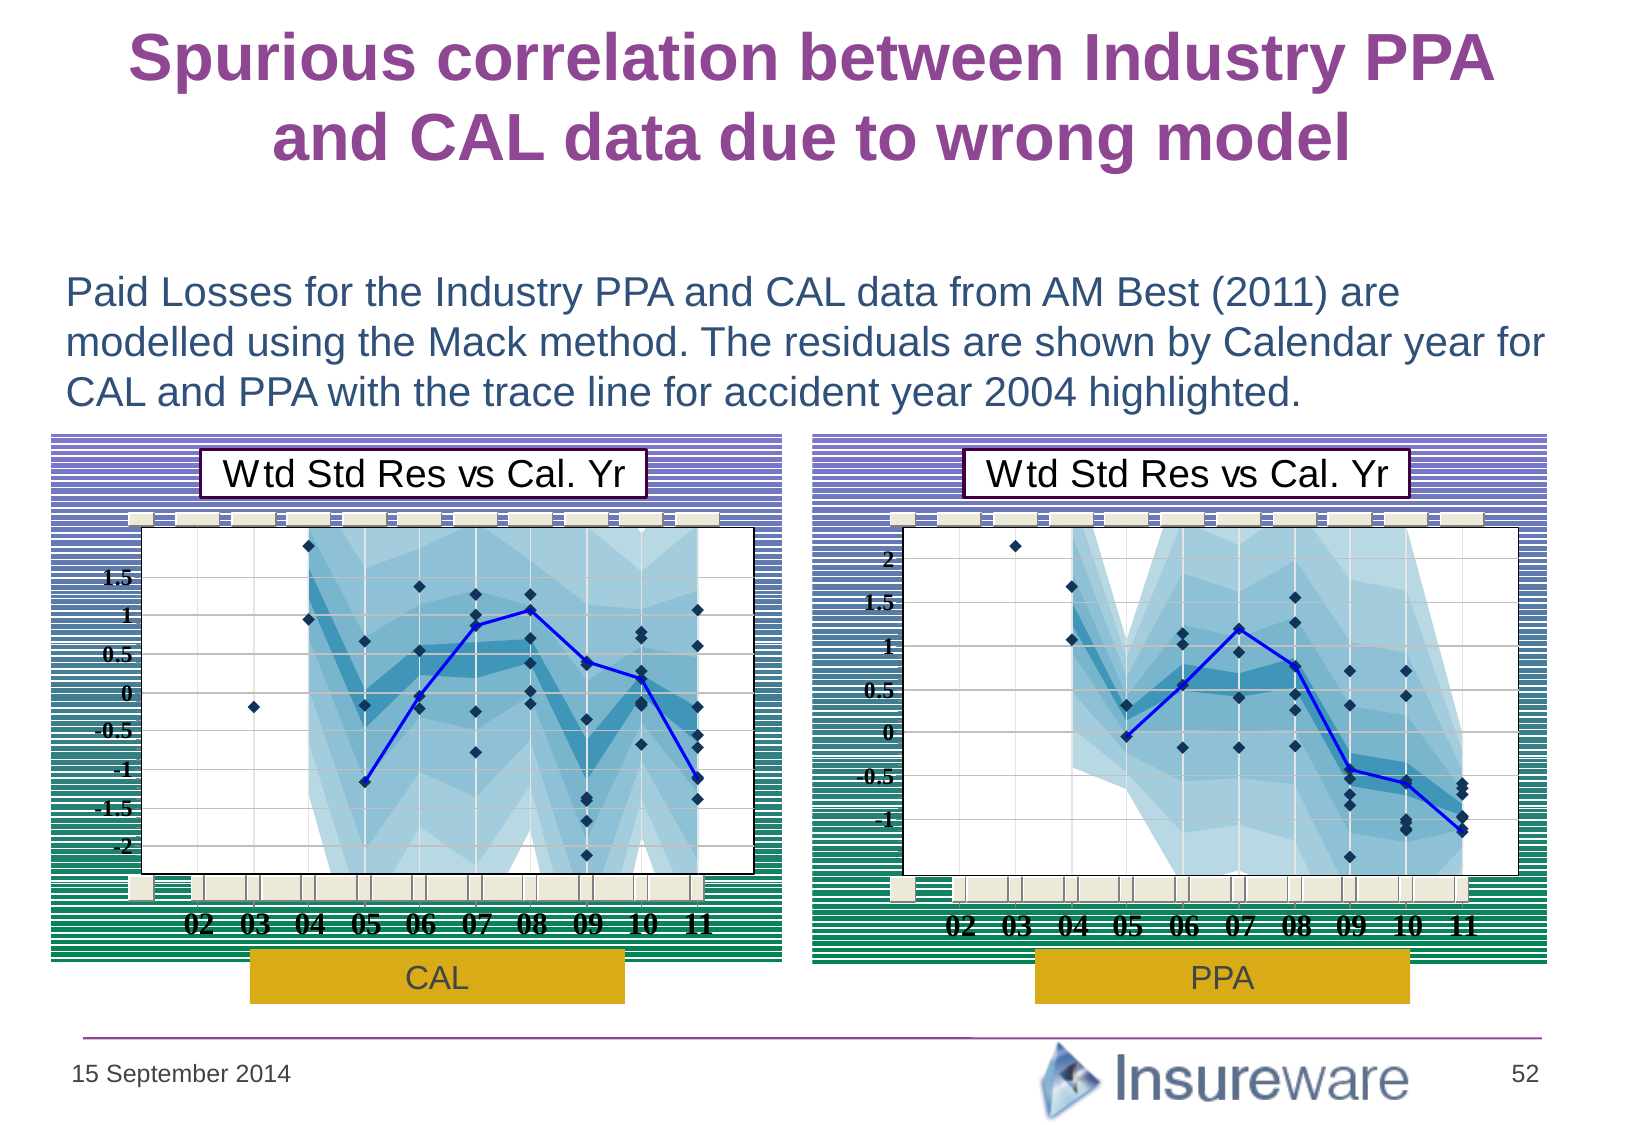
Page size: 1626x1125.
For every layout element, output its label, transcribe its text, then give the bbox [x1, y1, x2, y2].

picture [50, 433, 783, 962]
title Spurious correlation between Industry PPA and CAL data due to wrong model [75, 0, 1550, 188]
text_box Paid Losses for the Industry PPA and CAL data from AM Best (2011) are modelled using the Mack method. The residuals are shown by Calendar year for CAL and PPA with the trace line for accident year 2004 highlighted. [50, 257, 1563, 423]
picture [1036, 1039, 1416, 1125]
text_box PPA [1035, 971, 1411, 1004]
slide_number 52 [1439, 1050, 1555, 1106]
text_box CAL [249, 969, 625, 1004]
picture [812, 433, 1548, 964]
